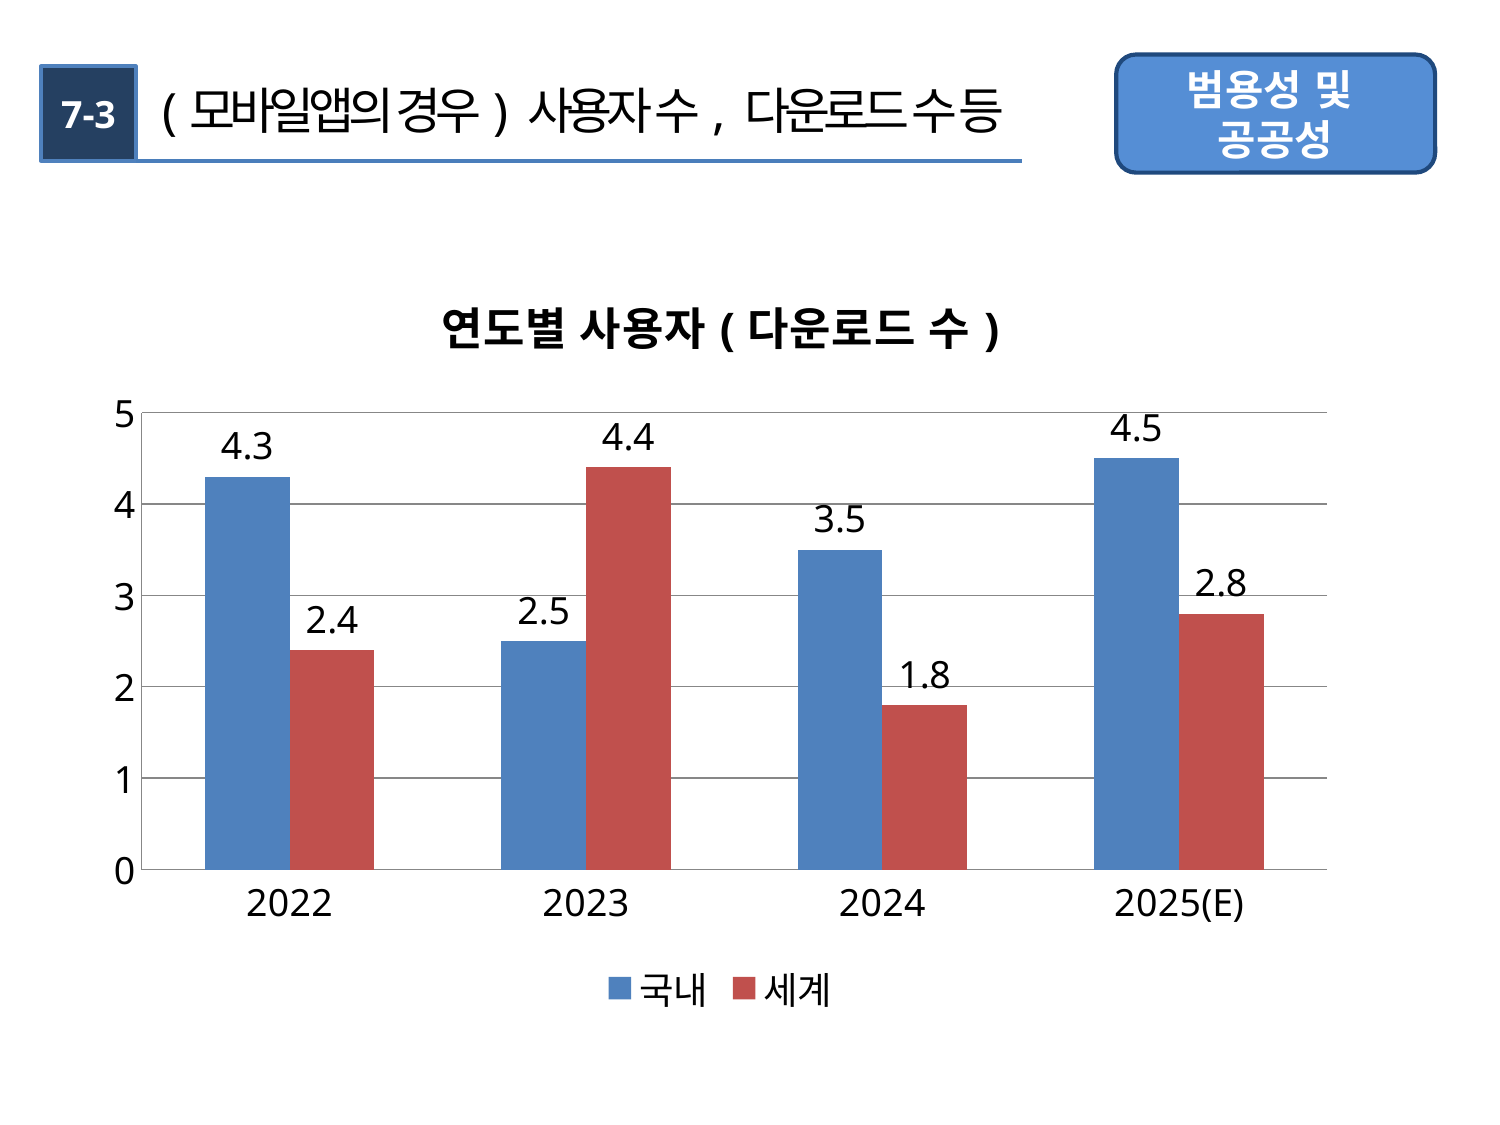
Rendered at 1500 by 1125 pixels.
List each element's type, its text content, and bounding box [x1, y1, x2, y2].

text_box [40, 66, 1022, 162]
text_box 범용성 및 공공성 [1114, 52, 1438, 175]
chart [88, 255, 1353, 1024]
